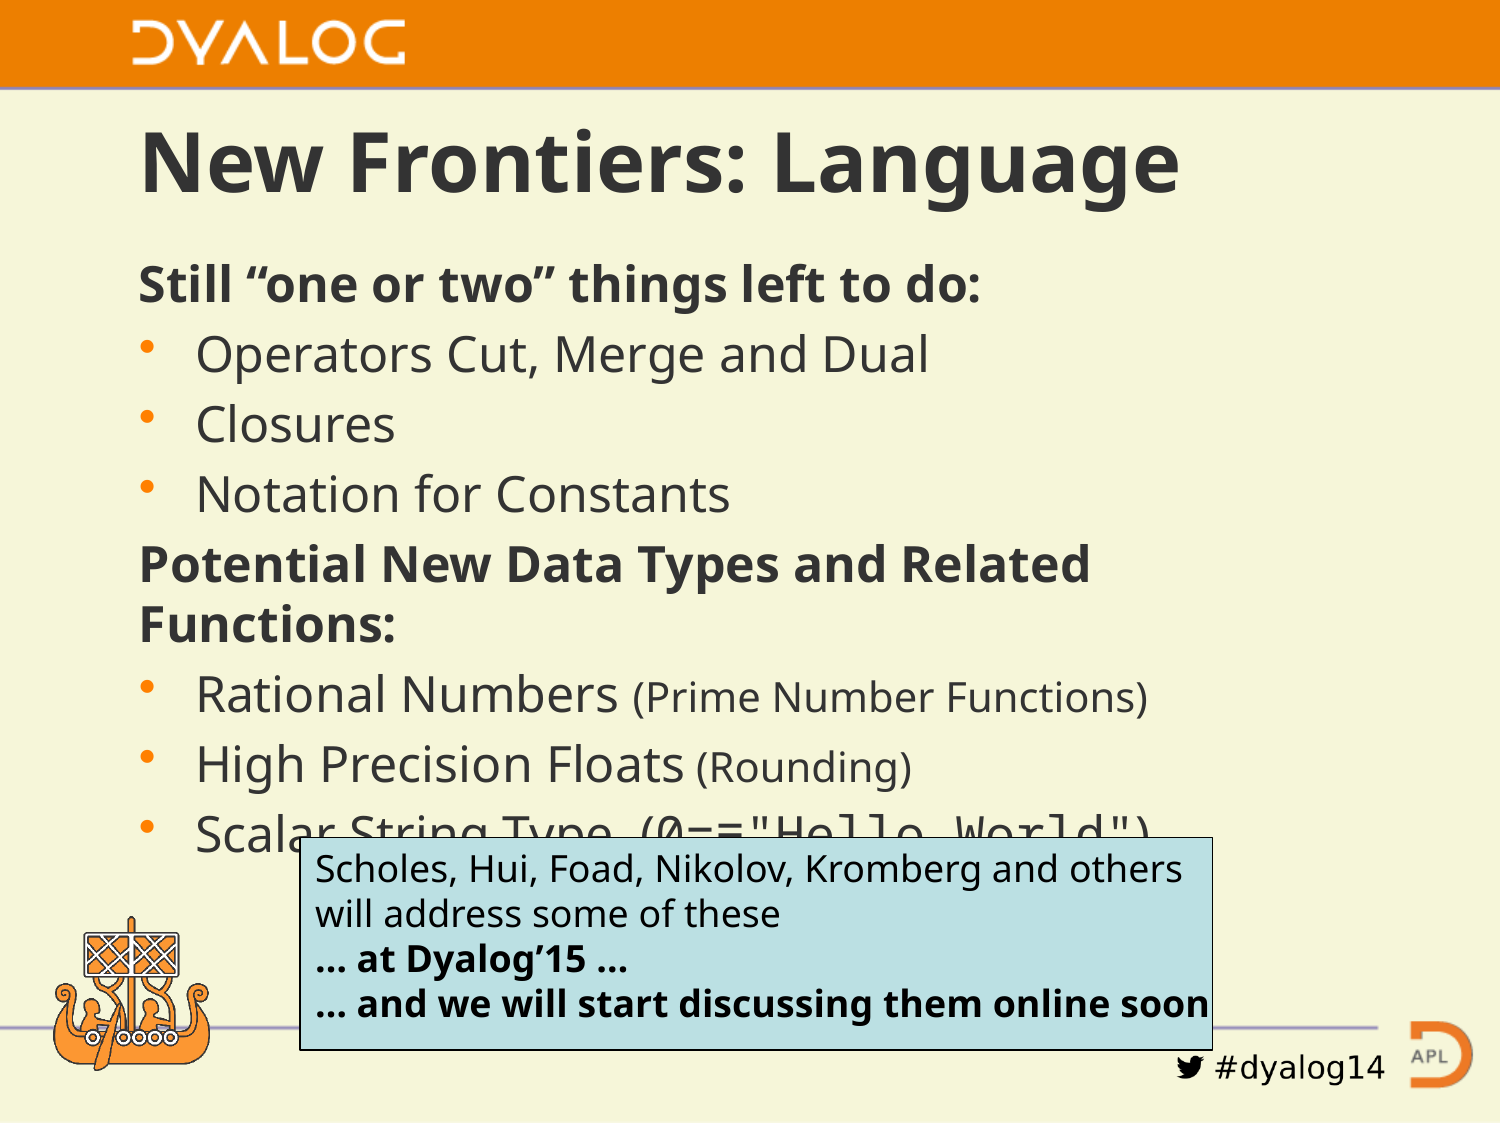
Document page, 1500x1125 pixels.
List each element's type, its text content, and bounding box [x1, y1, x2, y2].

text_box Scholes, Hui, Foad, Nikolov, Kromberg and others will address some of these … at Dyalog’15 … … and we will start discussing them online soon [299, 837, 1213, 1050]
picture [0, 0, 1500, 1123]
title New Frontiers: Language [123, 101, 1376, 245]
list Still “one or two” things left to do: Operators Cut, Merge and Dual Closures Notation for Constants Potential New Data Types and Related Functions: Rational Numbers (Prime Number Functions) High Precision Floats (Rounding) Scalar String Type (0=≡"Hello World") [123, 245, 1376, 813]
